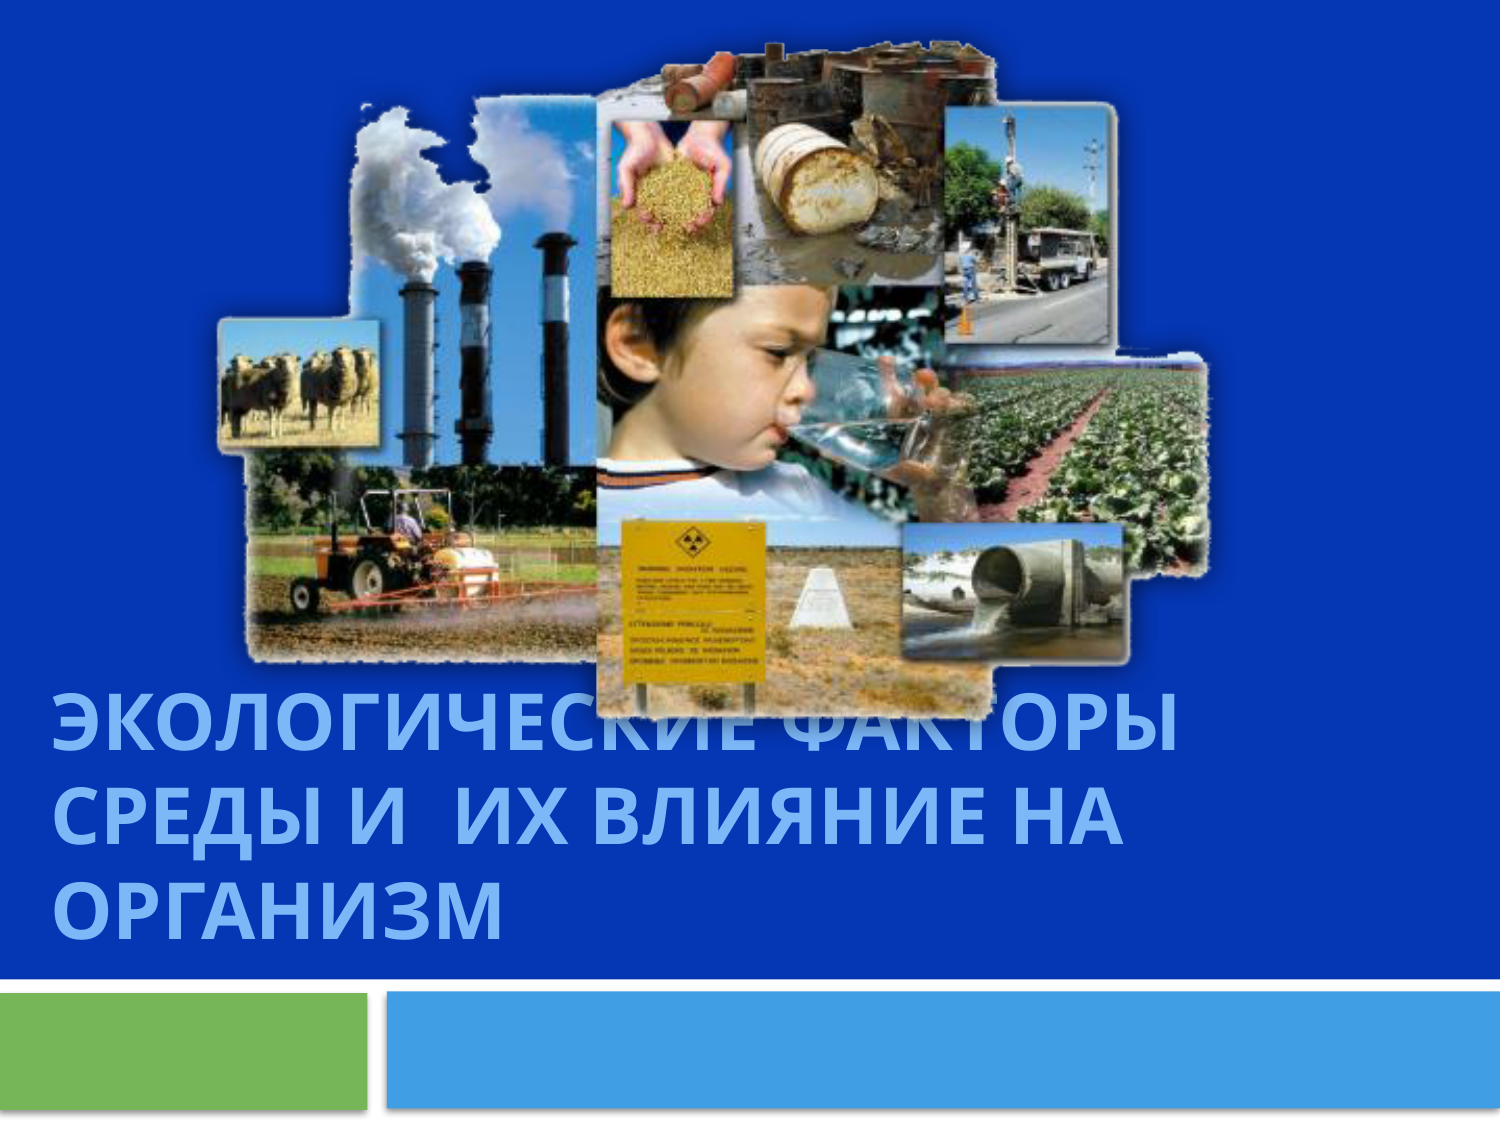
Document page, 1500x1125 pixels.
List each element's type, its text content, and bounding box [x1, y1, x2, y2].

title Экологические факторы среды и их влияние на организм [35, 662, 1465, 963]
picture [198, 23, 1242, 741]
